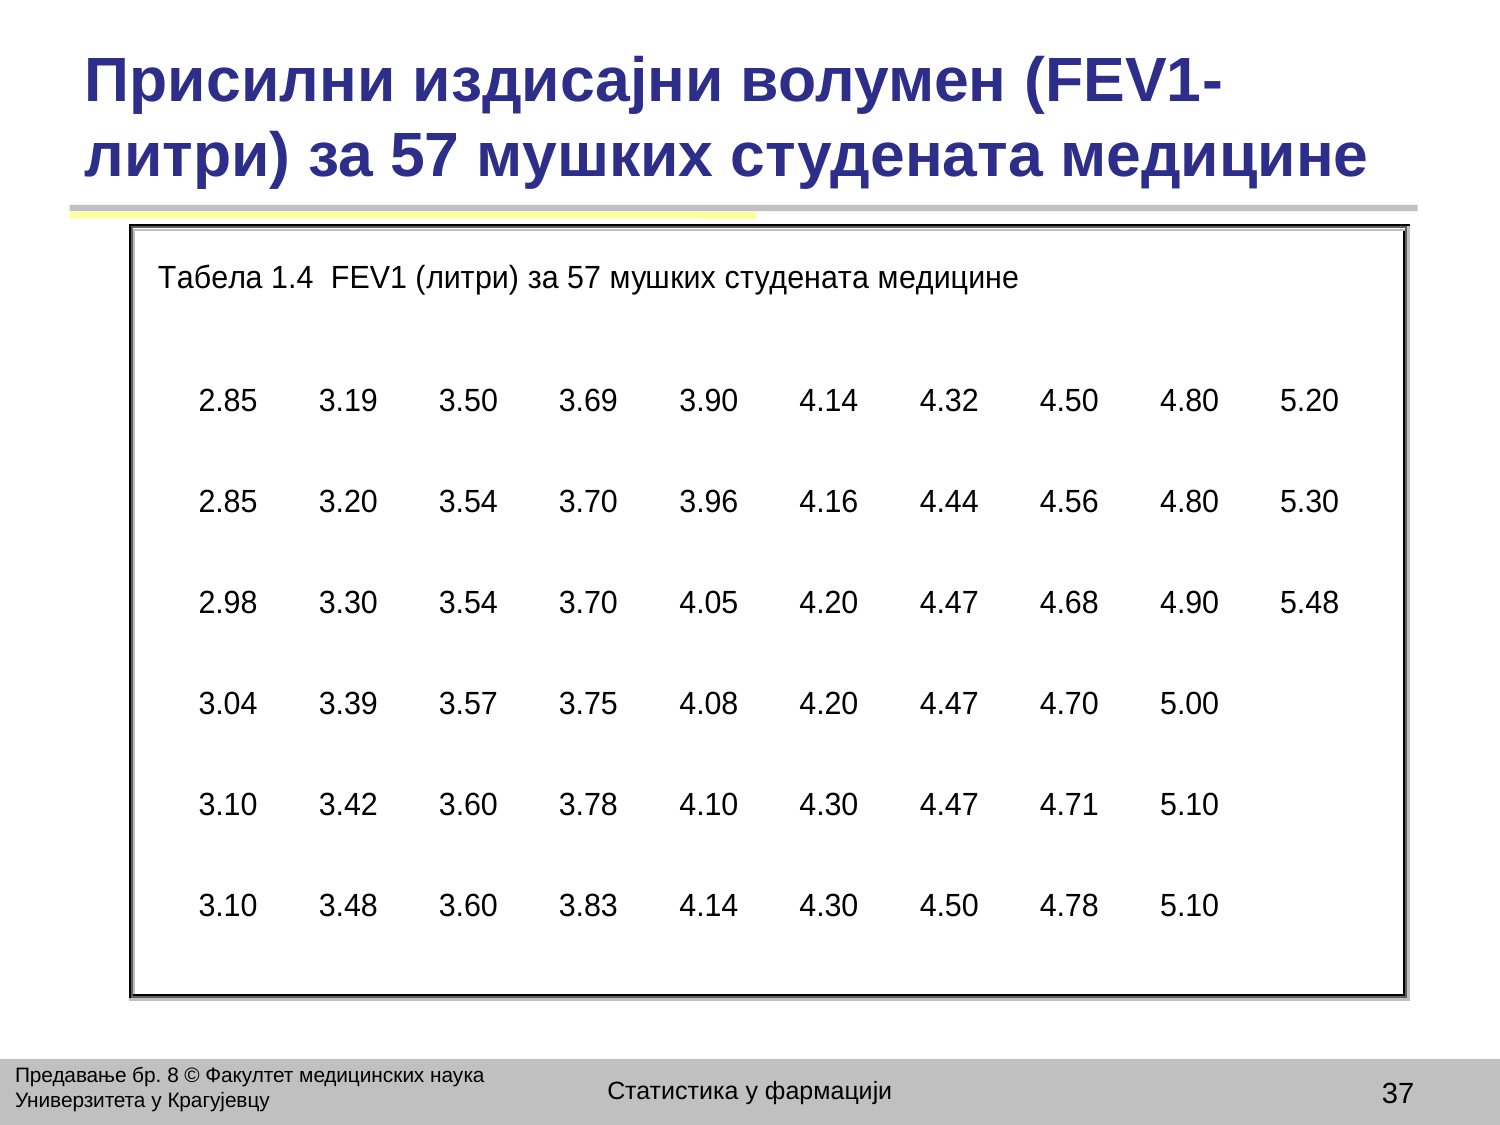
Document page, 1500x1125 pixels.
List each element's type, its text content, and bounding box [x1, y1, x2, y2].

slide_number Предавање бр. 8 © Факултет медицинских наука Универзитета у Крагујевцу [0, 1053, 631, 1108]
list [36, 223, 1500, 1058]
footer Статистика у фармацији [512, 1066, 988, 1125]
title Присилни издисајни волумен (FEV1-литри) за 57 мушких студената медицине [69, 19, 1426, 208]
slide_number 37 [1079, 1066, 1430, 1125]
